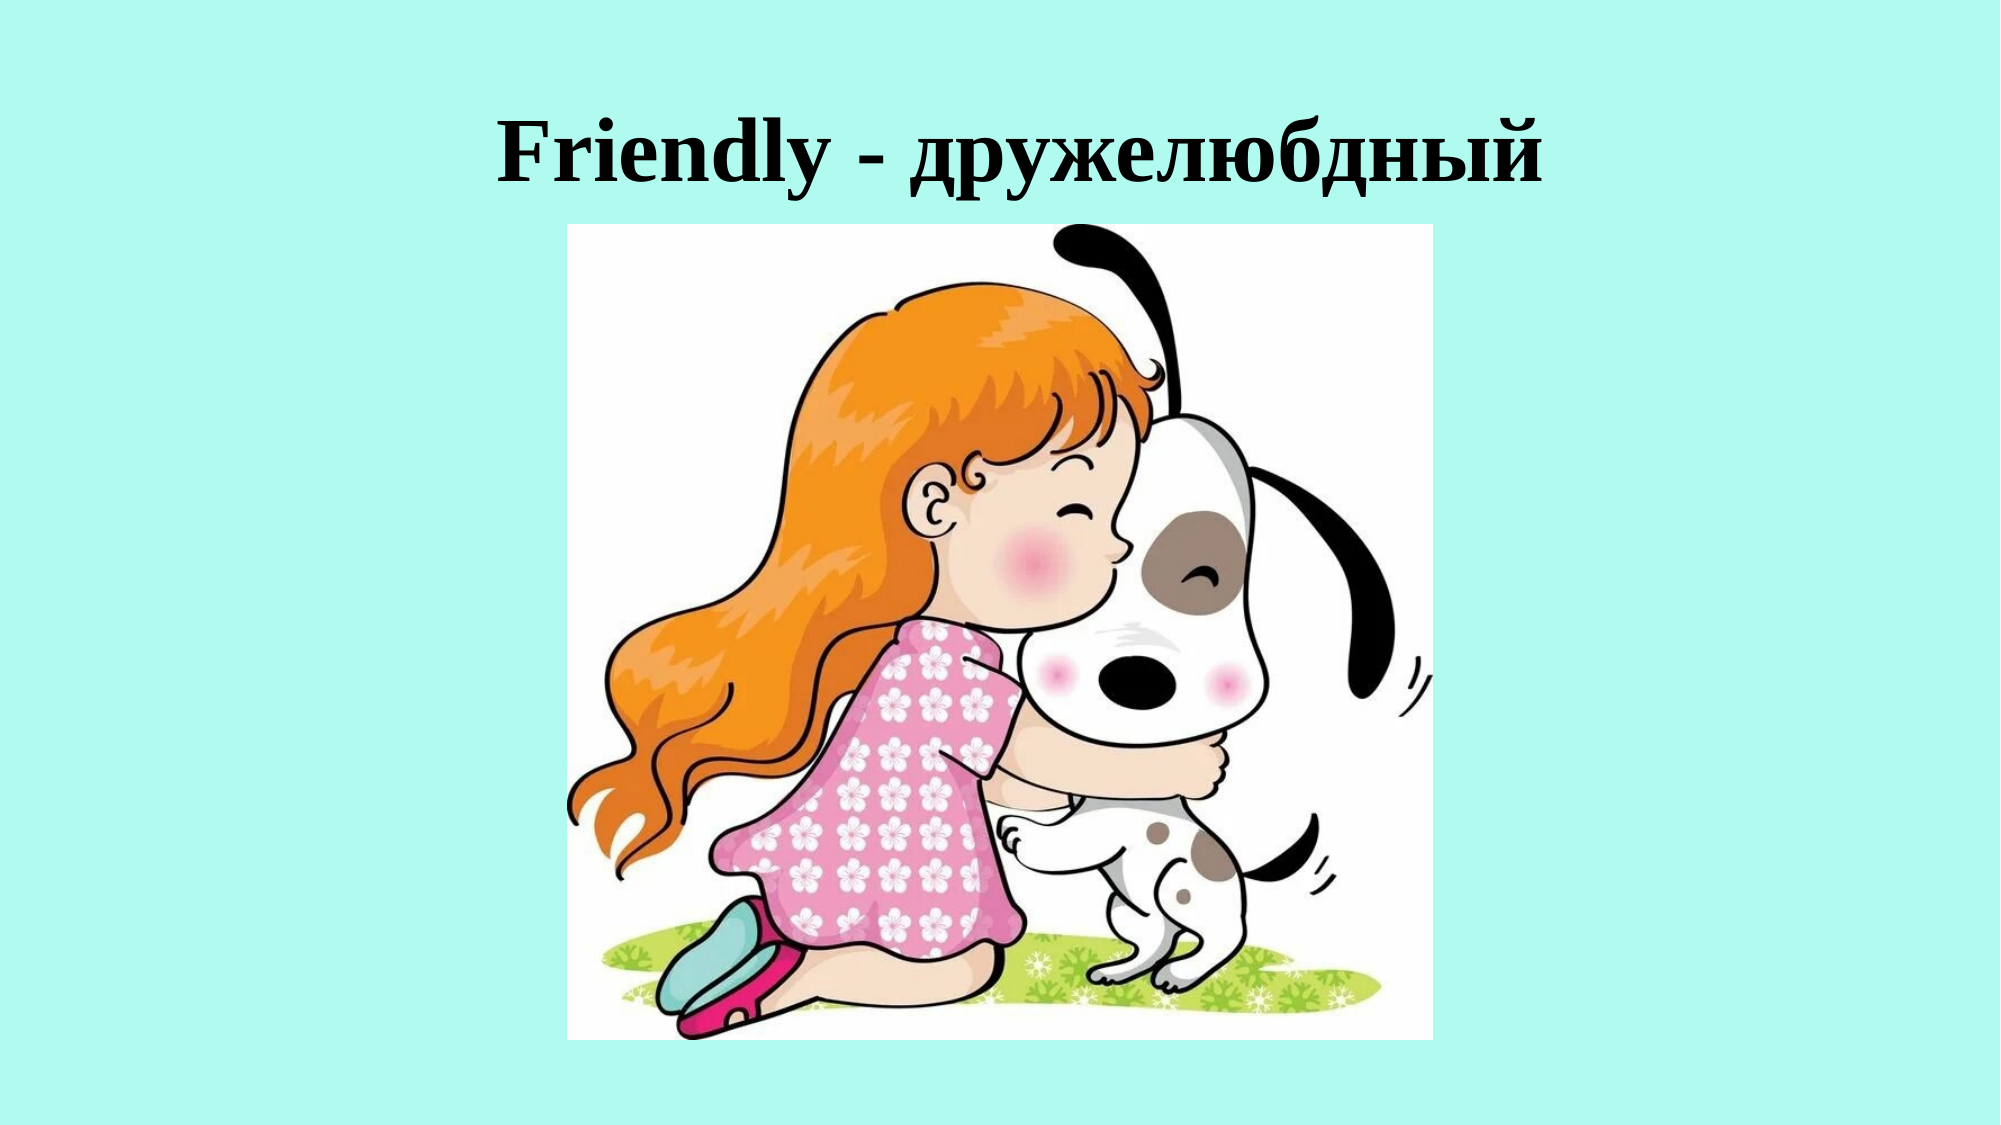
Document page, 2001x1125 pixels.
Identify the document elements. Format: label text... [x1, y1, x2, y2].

list Friendly - дружелюбдный [211, 26, 1831, 171]
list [567, 224, 1433, 1040]
